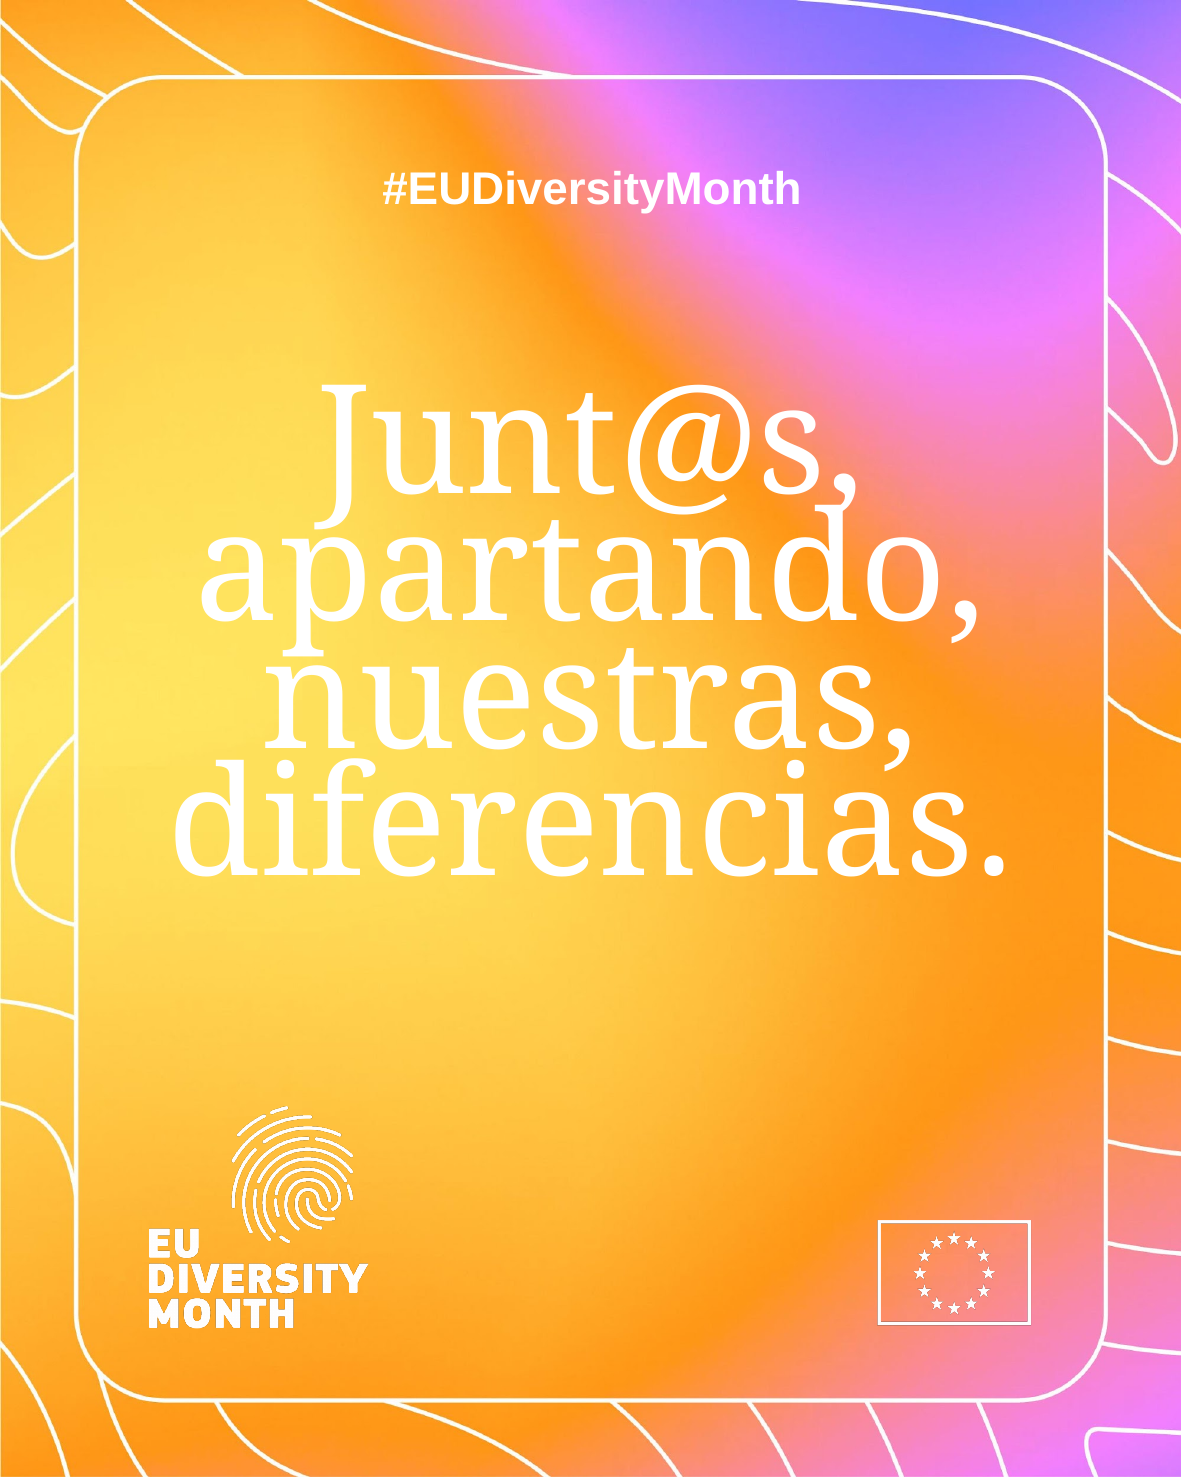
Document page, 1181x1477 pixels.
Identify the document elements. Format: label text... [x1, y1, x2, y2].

picture [0, 0, 1181, 1477]
title Junt@s, apartando, nuestras, diferencias. [88, 199, 1093, 1094]
text_box #EUDiversityMonth [347, 145, 838, 228]
